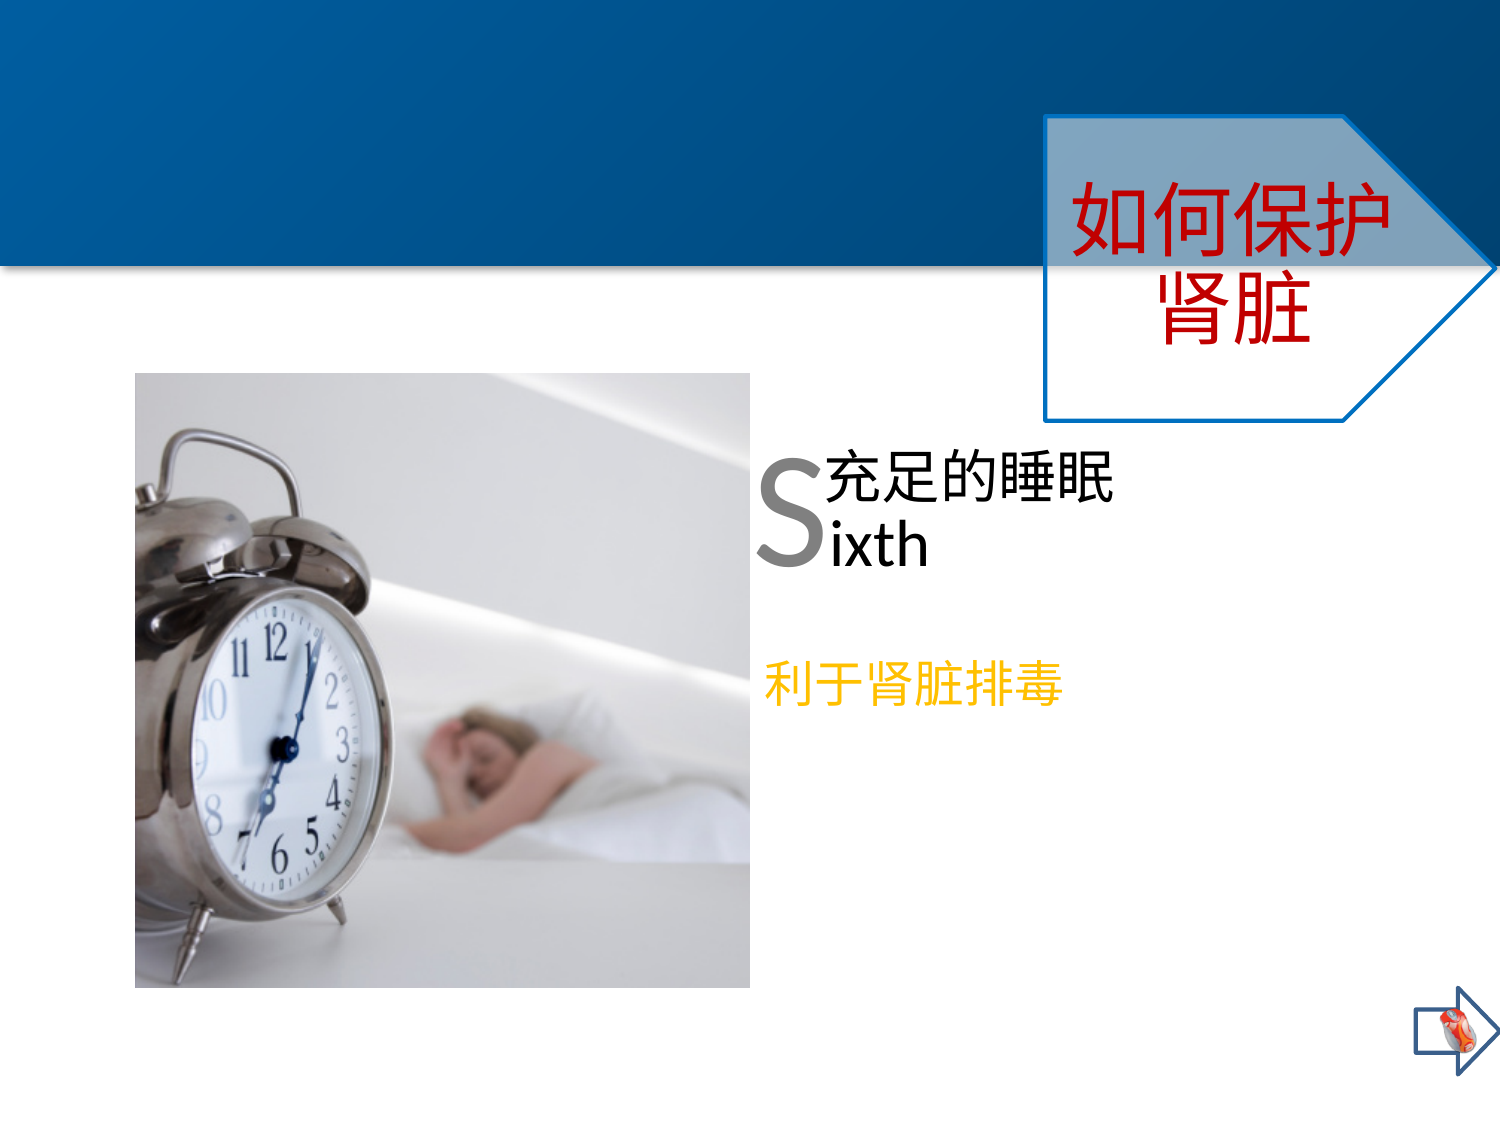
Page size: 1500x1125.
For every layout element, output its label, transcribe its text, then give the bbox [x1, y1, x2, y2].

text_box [737, 392, 1341, 610]
text_box [0, 0, 1500, 268]
text_box 如何保护肾脏 [1043, 114, 1498, 422]
picture [135, 373, 751, 989]
text_box 利于肾脏排毒 [754, 645, 1341, 720]
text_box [1415, 987, 1500, 1075]
